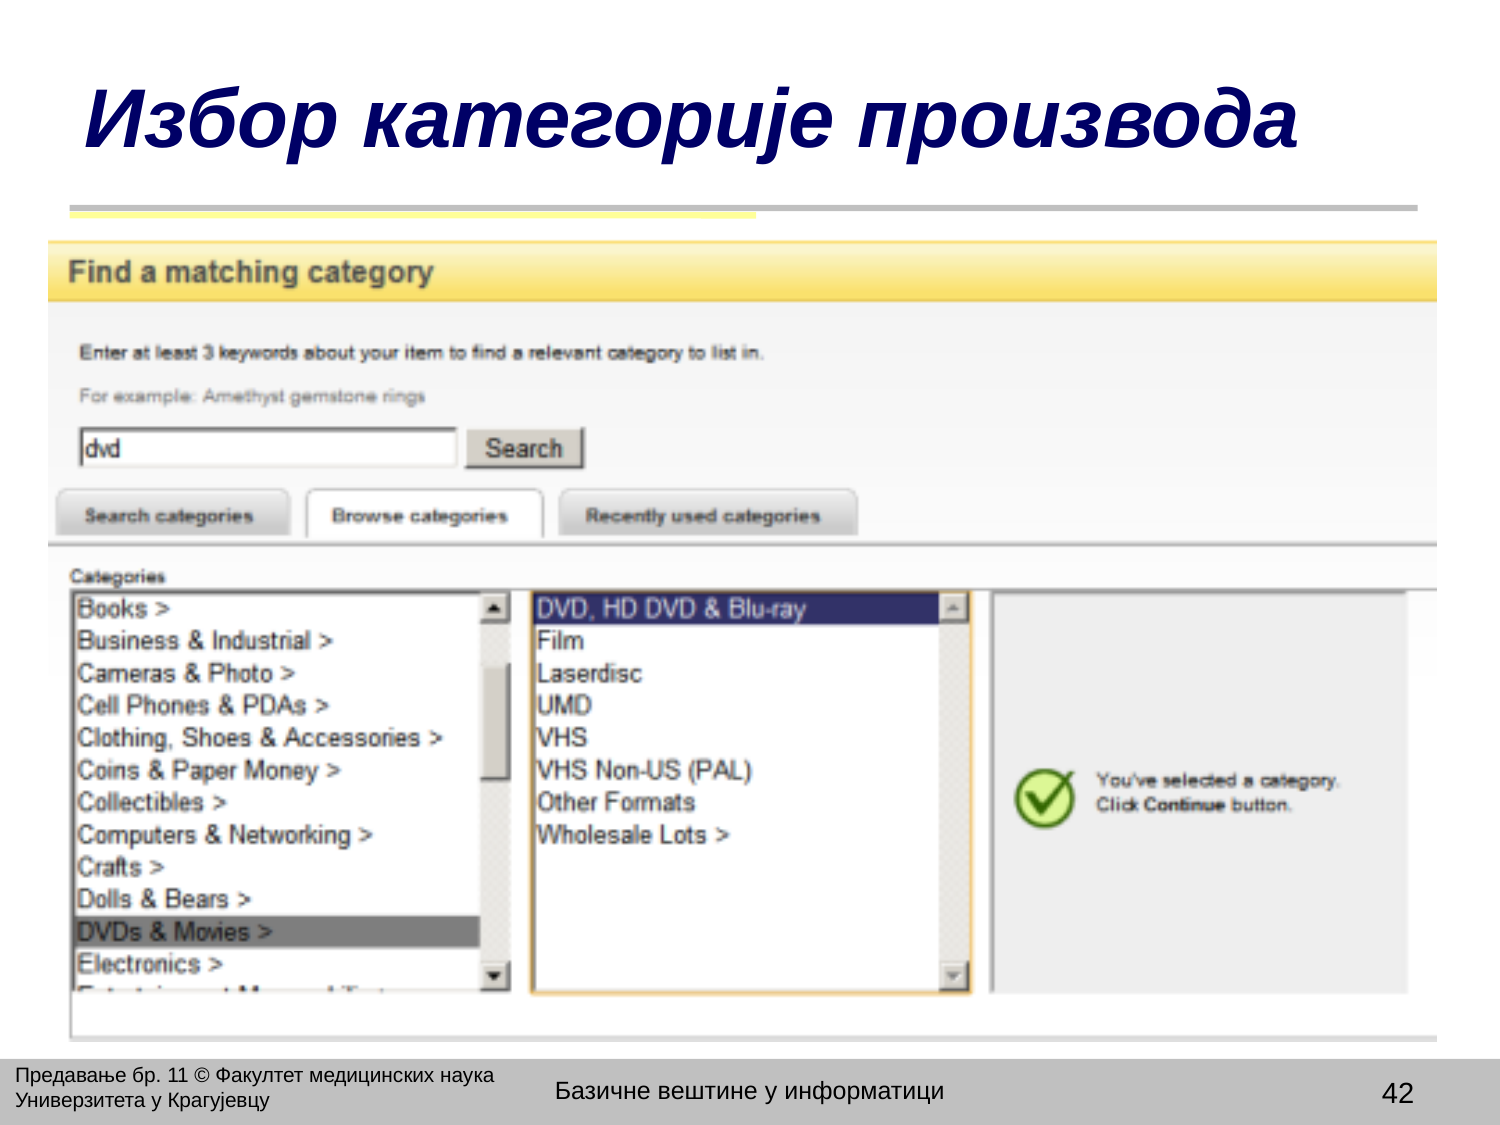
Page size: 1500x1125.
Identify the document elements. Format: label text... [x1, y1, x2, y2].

slide_number 42 [1079, 1066, 1430, 1125]
picture [48, 236, 1437, 1042]
slide_number Предавање бр. 11 © Факултет медицинских наука Универзитета у Крагујевцу [0, 1053, 621, 1108]
footer Базичне вештине у информатици [512, 1066, 988, 1125]
title Избор категорије производа [69, 19, 1426, 208]
